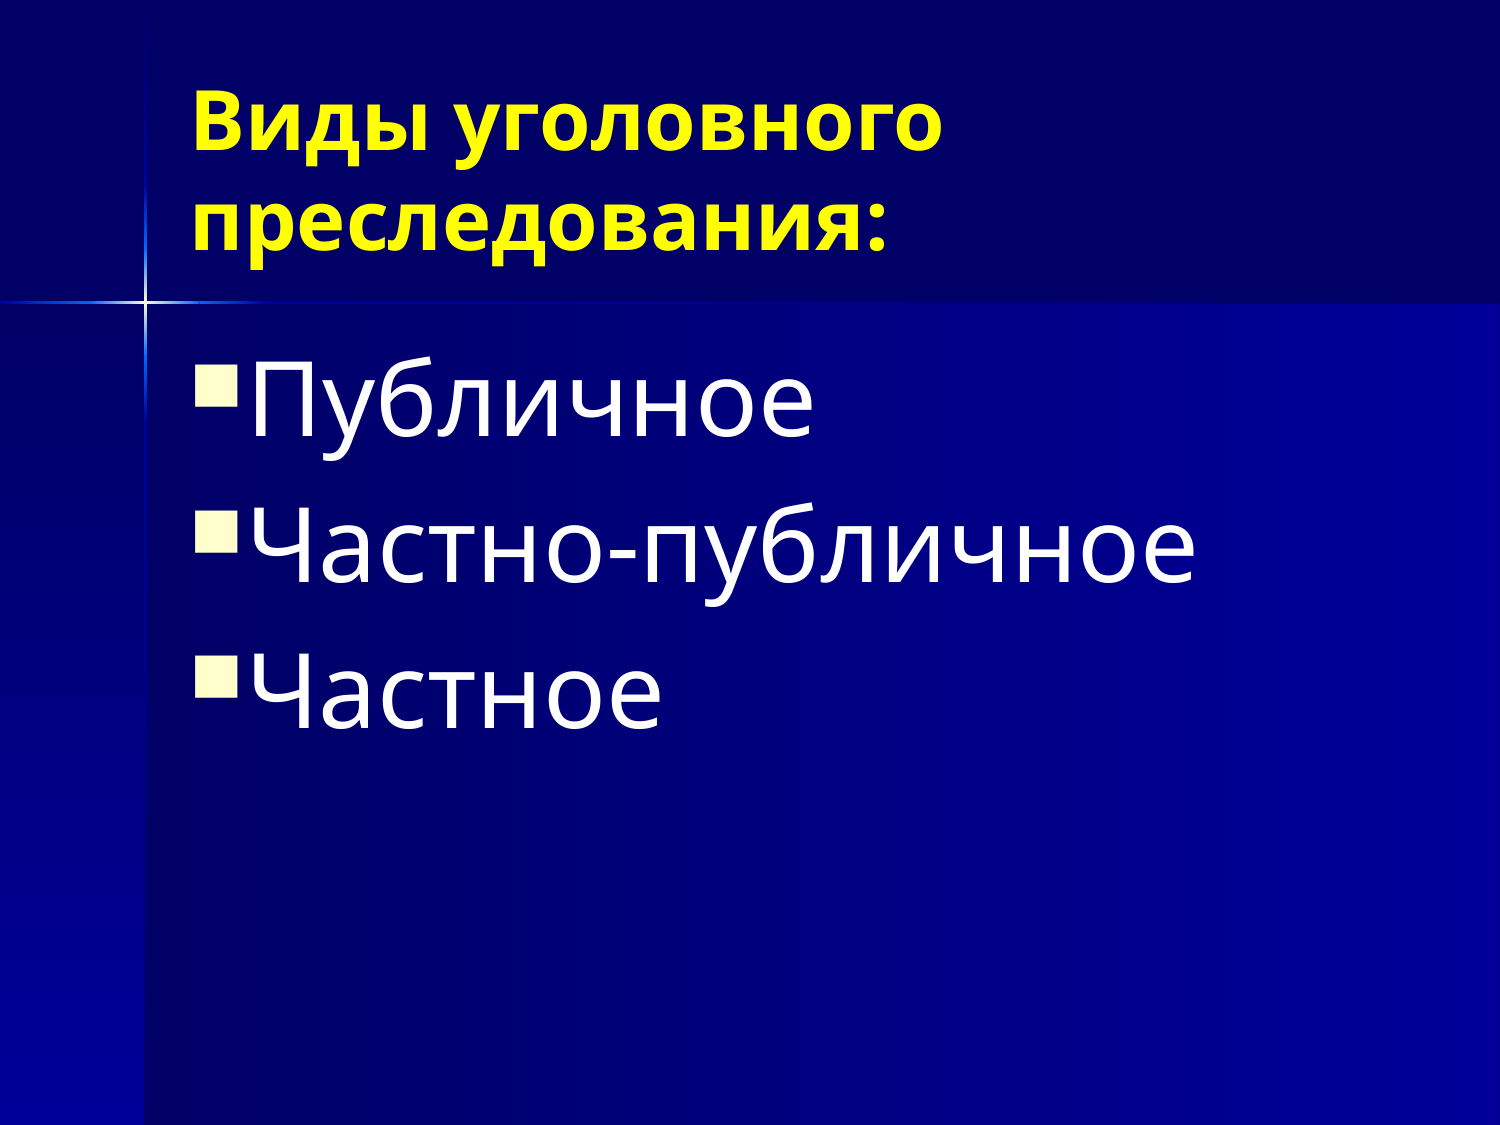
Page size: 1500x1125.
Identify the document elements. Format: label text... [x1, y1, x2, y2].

list Публичное Частно-публичное Частное [174, 324, 1413, 1000]
title Виды уголовного преследования: [174, 50, 1413, 285]
